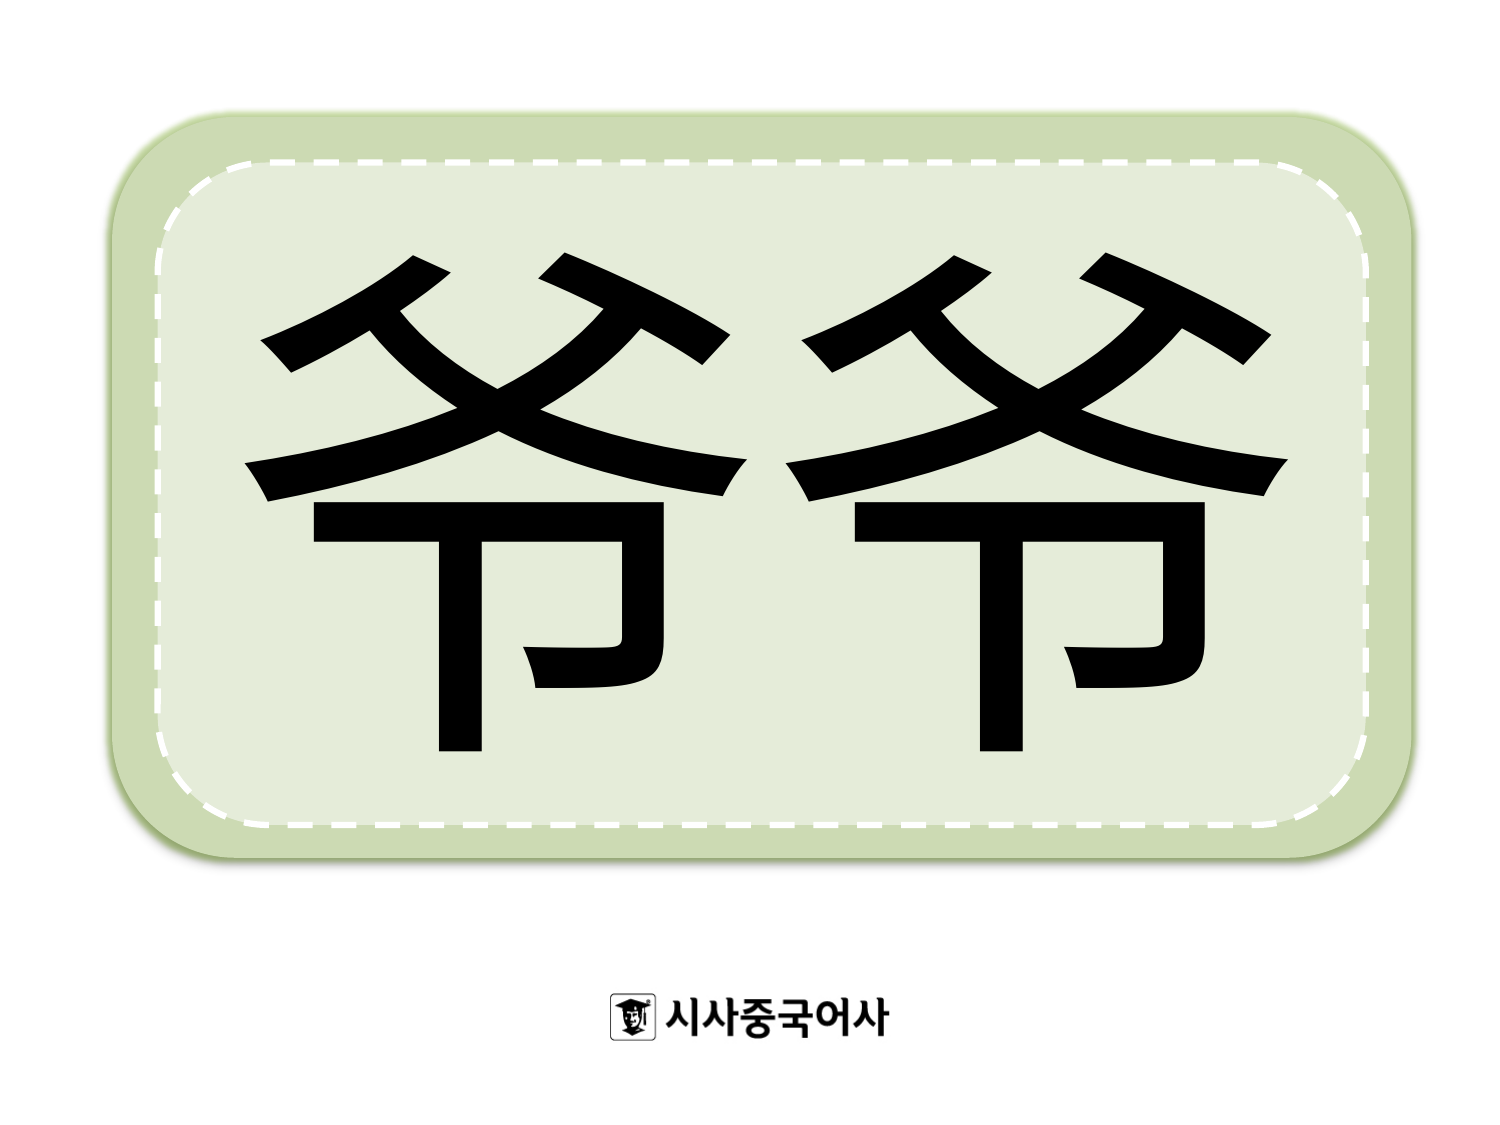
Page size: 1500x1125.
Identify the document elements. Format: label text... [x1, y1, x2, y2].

picture [602, 987, 898, 1047]
text_box 爷爷 [162, 160, 1371, 824]
